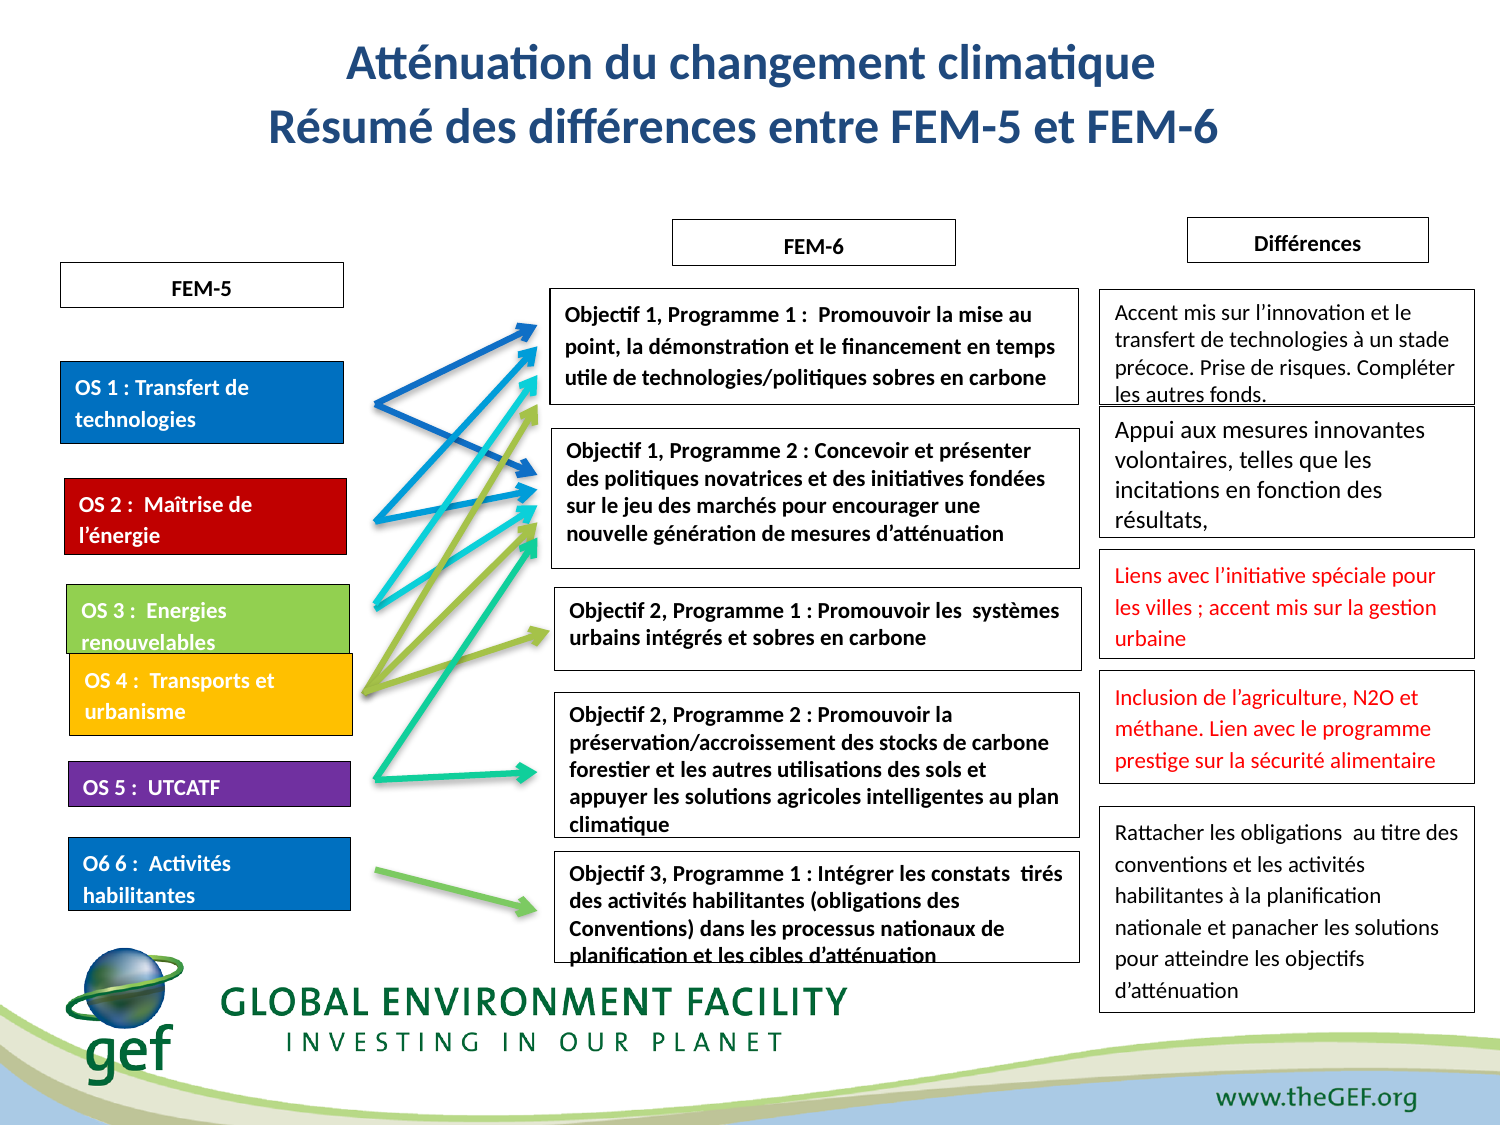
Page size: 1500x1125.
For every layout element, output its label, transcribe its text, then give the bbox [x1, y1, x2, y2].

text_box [541, 630, 551, 693]
text_box OS 5 : UTCATF [68, 761, 351, 807]
text_box Objectif 1, Programme 2 : Concevoir et présenter des politiques novatrices et des initiatives fondées sur le jeu des marchés pour encourager une nouvelle génération de mesures d’atténuation [551, 428, 1080, 569]
picture [0, 920, 1500, 1125]
text_box Inclusion de l’agriculture, N2O et méthane. Lien avec le programme prestige sur la sécurité alimentaire [1099, 670, 1475, 784]
text_box FEM-6 [672, 219, 956, 266]
text_box O6 6 : Activités habilitantes [68, 837, 351, 911]
text_box Objectif 2, Programme 1 : Promouvoir les systèmes urbains intégrés et sobres en carbone [554, 587, 1082, 671]
text_box Objectif 1, Programme 1 : Promouvoir la mise au point, la démonstration et le financement en temps utile de technologies/politiques sobres en carbone [549, 288, 1079, 405]
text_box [374, 346, 538, 374]
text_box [363, 630, 369, 693]
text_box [374, 869, 538, 912]
text_box OS 1 : Transfert de technologies [60, 361, 344, 444]
text_box Rattacher les obligations au titre des conventions et les activités habilitantes à la planification nationale et panacher les solutions pour atteindre les objectifs d’atténuation [1099, 806, 1475, 1013]
text_box OS 3 : Energies renouvelables [66, 584, 350, 654]
text_box Liens avec l’initiative spéciale pour les villes ; accent mis sur la gestion urbaine [1099, 549, 1475, 659]
title Atténuation du changement climatique Résumé des différences entre FEM-5 et FEM-6 [12, 3, 1476, 163]
text_box Objectif 2, Programme 2 : Promouvoir la préservation/accroissement des stocks de carbone forestier et les autres utilisations des sols et appuyer les solutions agricoles intelligentes au plan climatique [554, 692, 1080, 838]
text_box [374, 324, 538, 346]
text_box FEM-5 [60, 262, 344, 308]
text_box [363, 403, 538, 522]
text_box OS 4 : Transports et urbanisme [69, 653, 353, 736]
text_box Appui aux mesures innovantes volontaires, telles que les incitations en fonction des résultats, [1099, 406, 1475, 538]
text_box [374, 537, 538, 771]
text_box Objectif 3, Programme 1 : Intégrer les constats tirés des activités habilitantes (obligations des Conventions) dans les processus nationaux de planification et les cibles d’atténuation [554, 851, 1080, 963]
text_box OS 2 : Maîtrise de l’énergie [64, 478, 347, 555]
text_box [374, 771, 538, 781]
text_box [363, 522, 538, 630]
text_box Accent mis sur l’innovation et le transfert de technologies à un stade précoce. Prise de risques. Compléter les autres fonds. [1099, 289, 1475, 405]
text_box Différences [1187, 217, 1429, 263]
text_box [374, 374, 538, 403]
